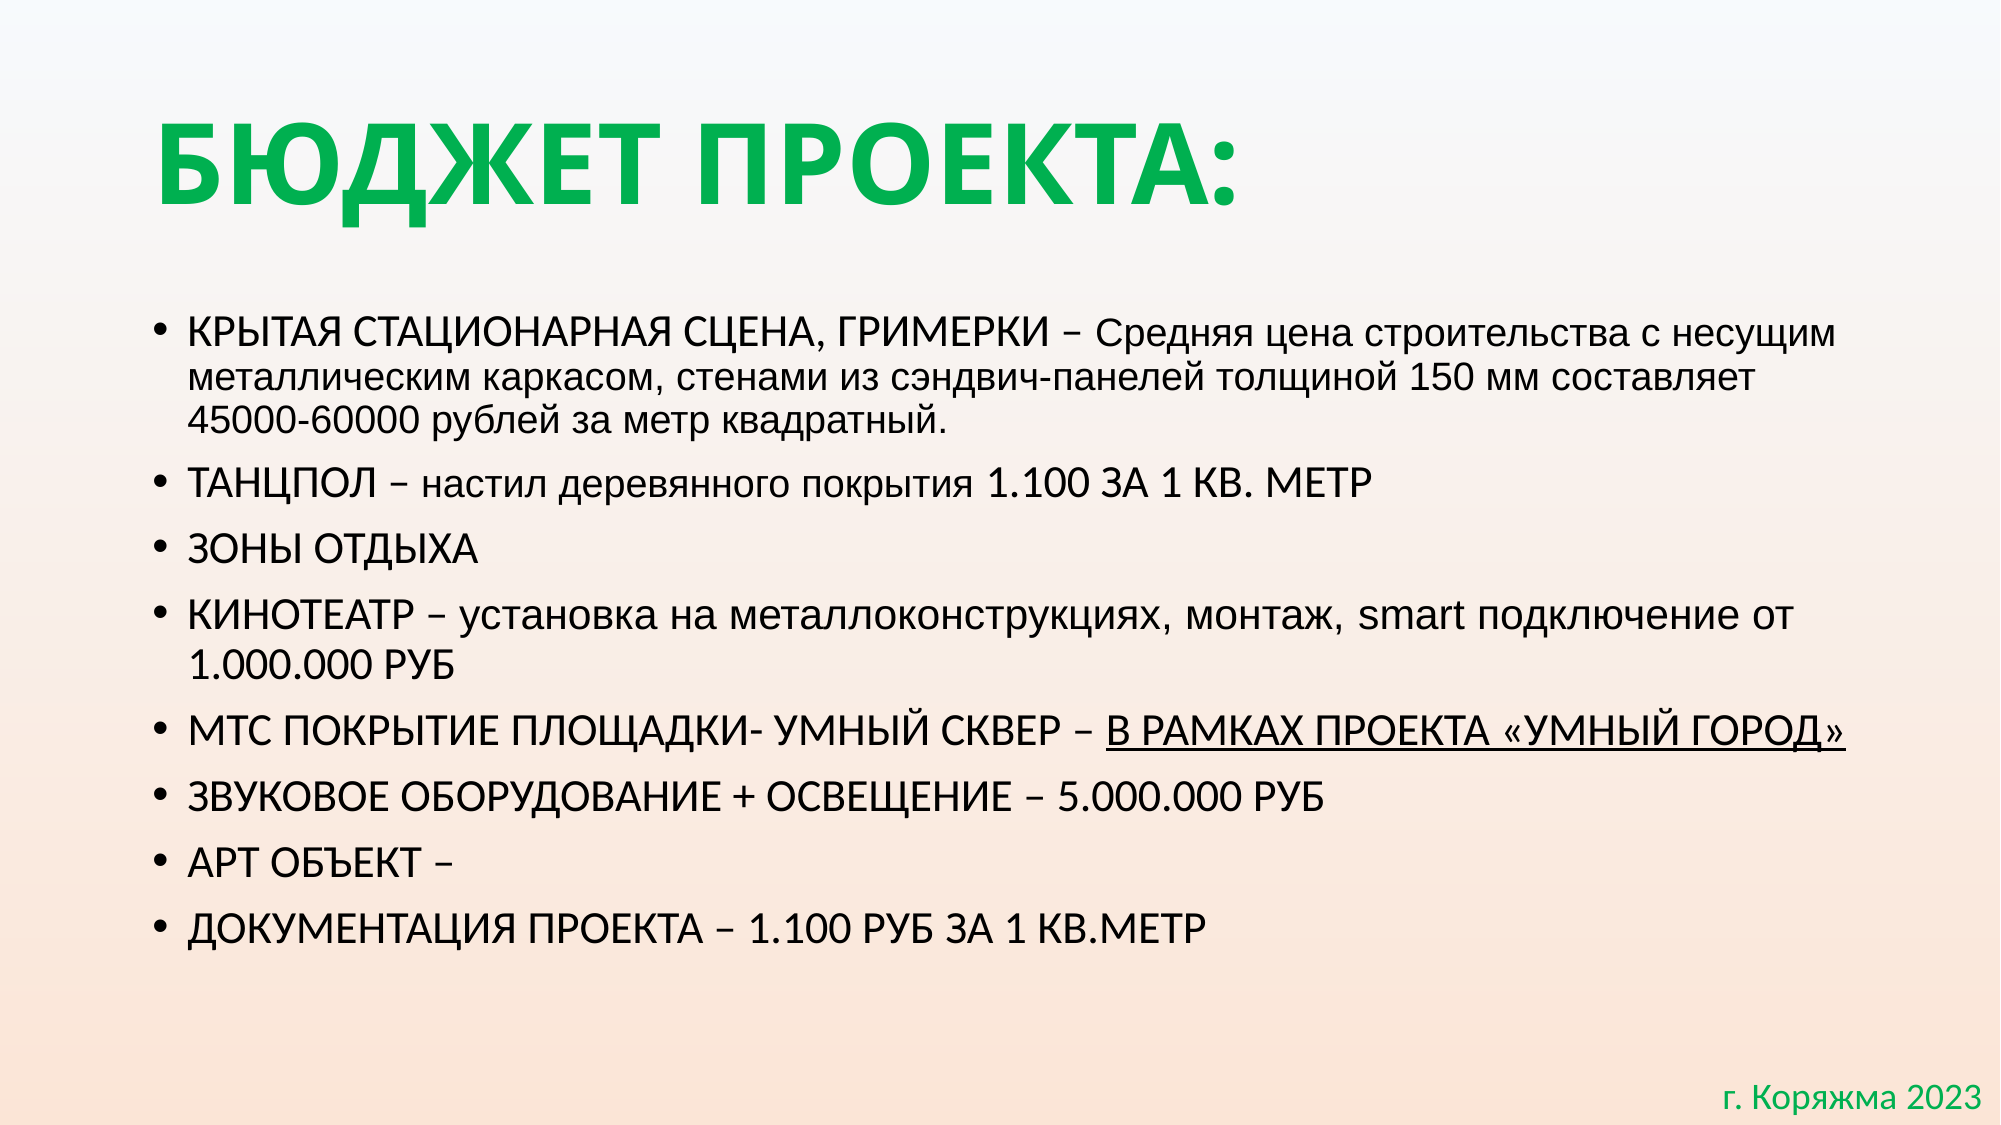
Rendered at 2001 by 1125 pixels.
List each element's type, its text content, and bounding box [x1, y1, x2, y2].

list КРЫТАЯ СТАЦИОНАРНАЯ СЦЕНА, ГРИМЕРКИ – Средняя цена строительства с несущим металлическим каркасом, стенами из сэндвич-панелей толщиной 150 мм составляет 45000-60000 рублей за метр квадратный. ТАНЦПОЛ – настил деревянного покрытия 1.100 ЗА 1 КВ. МЕТР ЗОНЫ ОТДЫХА КИНОТЕАТР – установка на металлоконструкциях, монтаж, smart подключение от 1.000.000 РУБ МТС ПОКРЫТИЕ ПЛОЩАДКИ- УМНЫЙ СКВЕР – В РАМКАХ ПРОЕКТА «УМНЫЙ ГОРОД» ЗВУКОВОЕ ОБОРУДОВАНИЕ + ОСВЕЩЕНИЕ – 5.000.000 РУБ АРТ ОБЪЕКТ – ДОКУМЕНТАЦИЯ ПРОЕКТА – 1.100 РУБ ЗА 1 КВ.МЕТР [137, 299, 1863, 1014]
text_box г. Коряжма 2023 [1707, 1064, 1998, 1125]
title БЮДЖЕТ ПРОЕКТА: [137, 59, 1863, 278]
